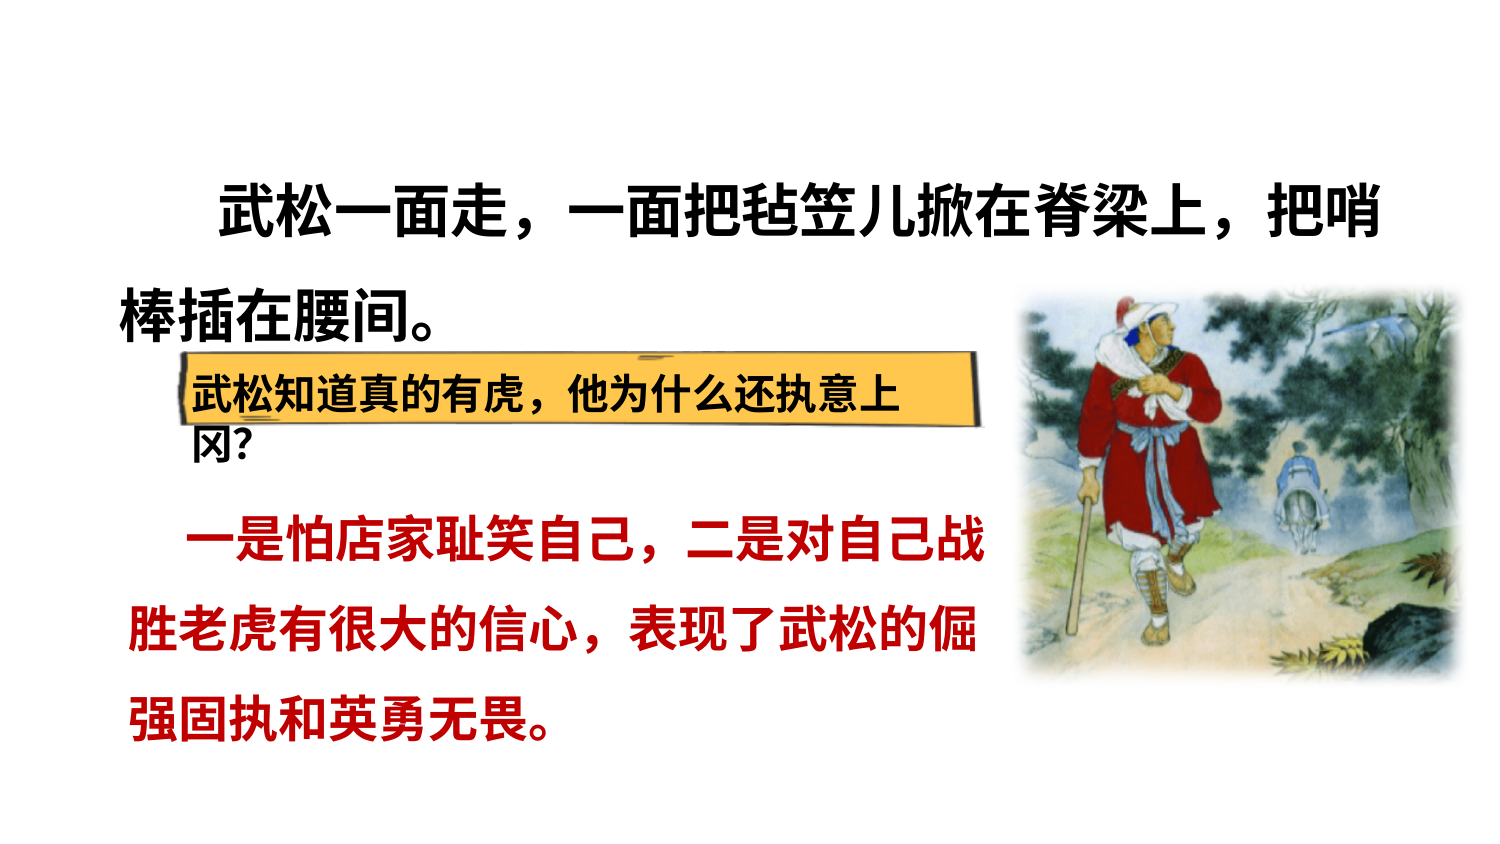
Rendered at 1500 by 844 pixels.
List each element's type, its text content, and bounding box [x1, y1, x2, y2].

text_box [160, 351, 985, 485]
text_box 一是怕店家耻笑自己，二是对自己战胜老虎有很大的信心，表现了武松的倔强固执和英勇无畏。 [114, 469, 1032, 755]
picture [1011, 281, 1469, 688]
text_box 武松一面走，一面把毡笠儿掀在脊梁上，把哨棒插在腰间。 [104, 131, 1402, 357]
